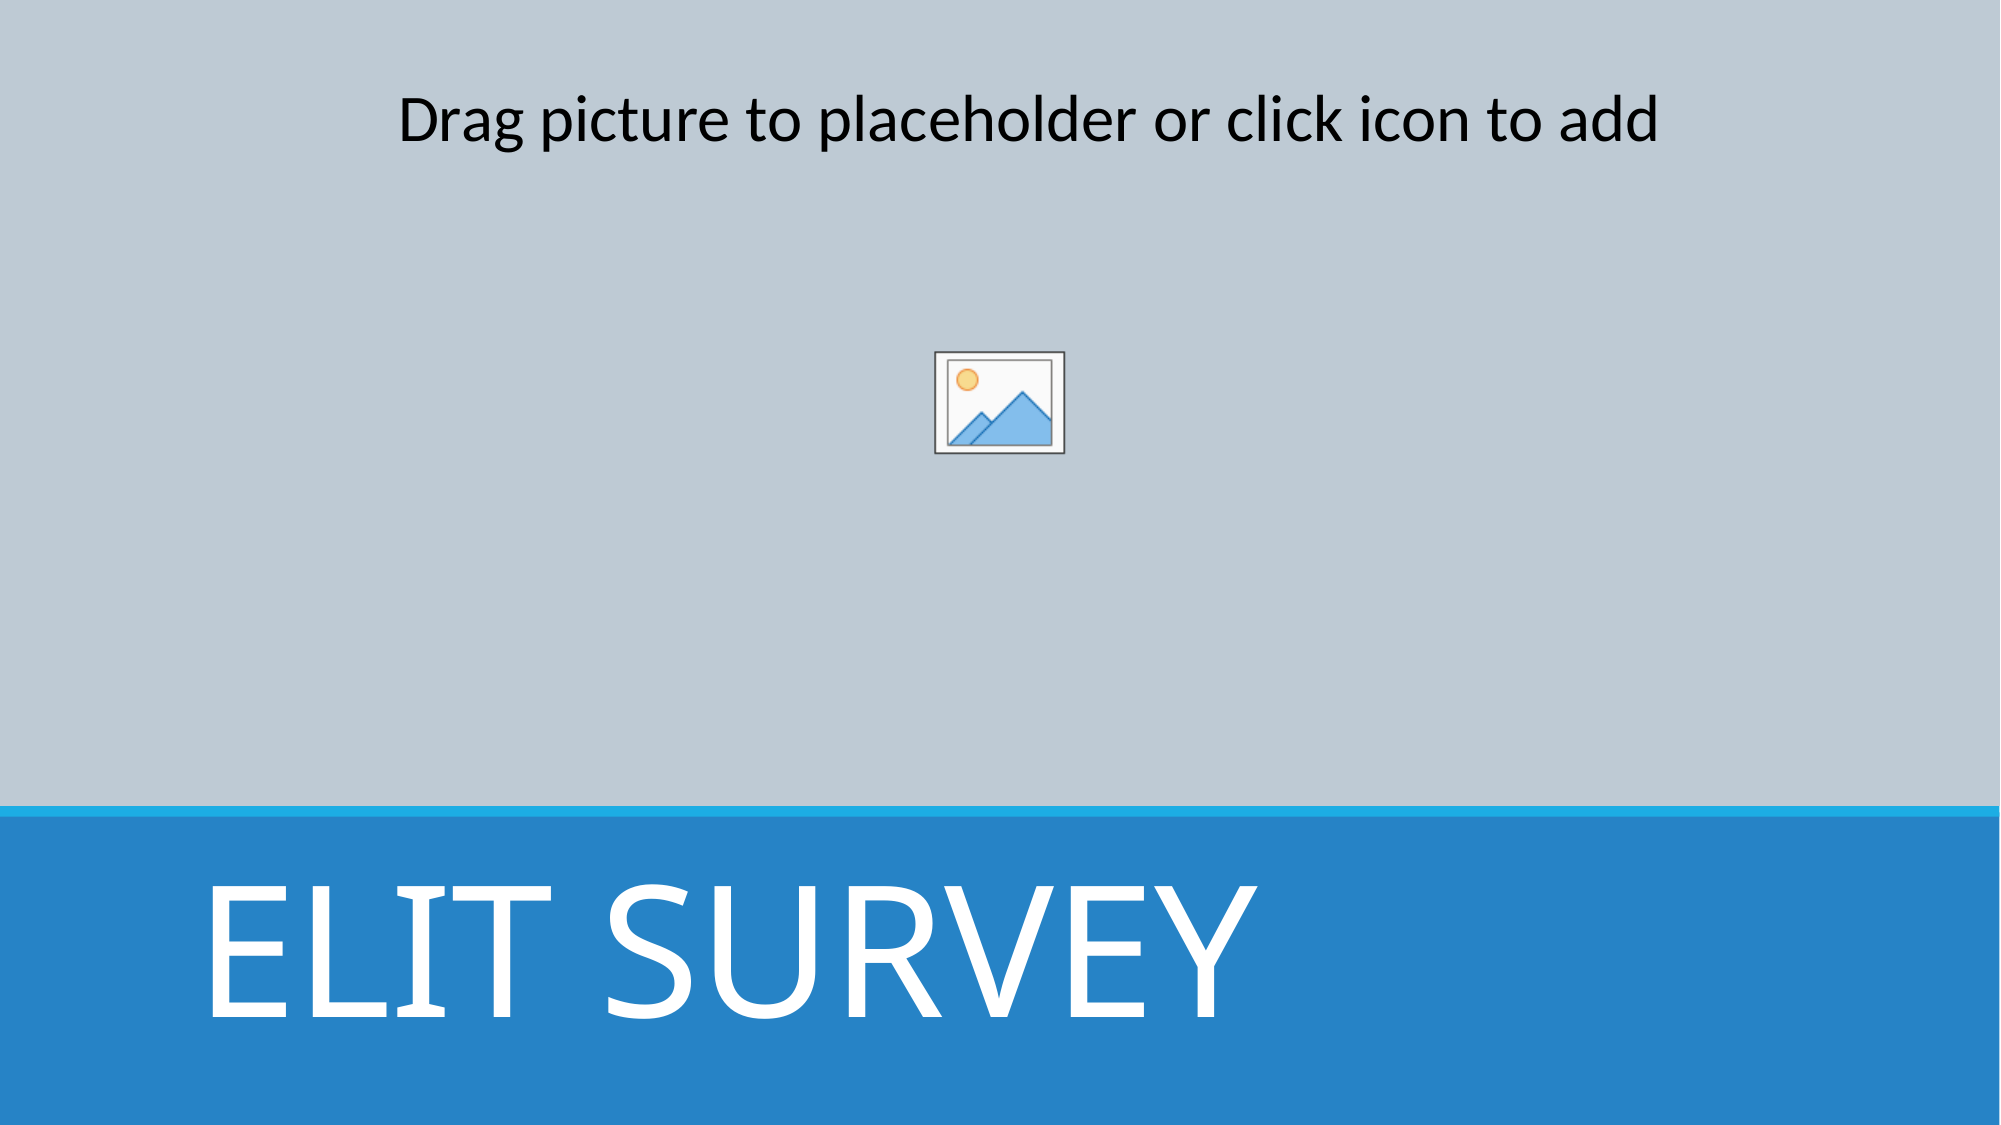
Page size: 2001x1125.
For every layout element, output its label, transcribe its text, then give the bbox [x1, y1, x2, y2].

picture [0, 0, 2000, 807]
title ELIT SURVEY [180, 920, 1839, 1055]
